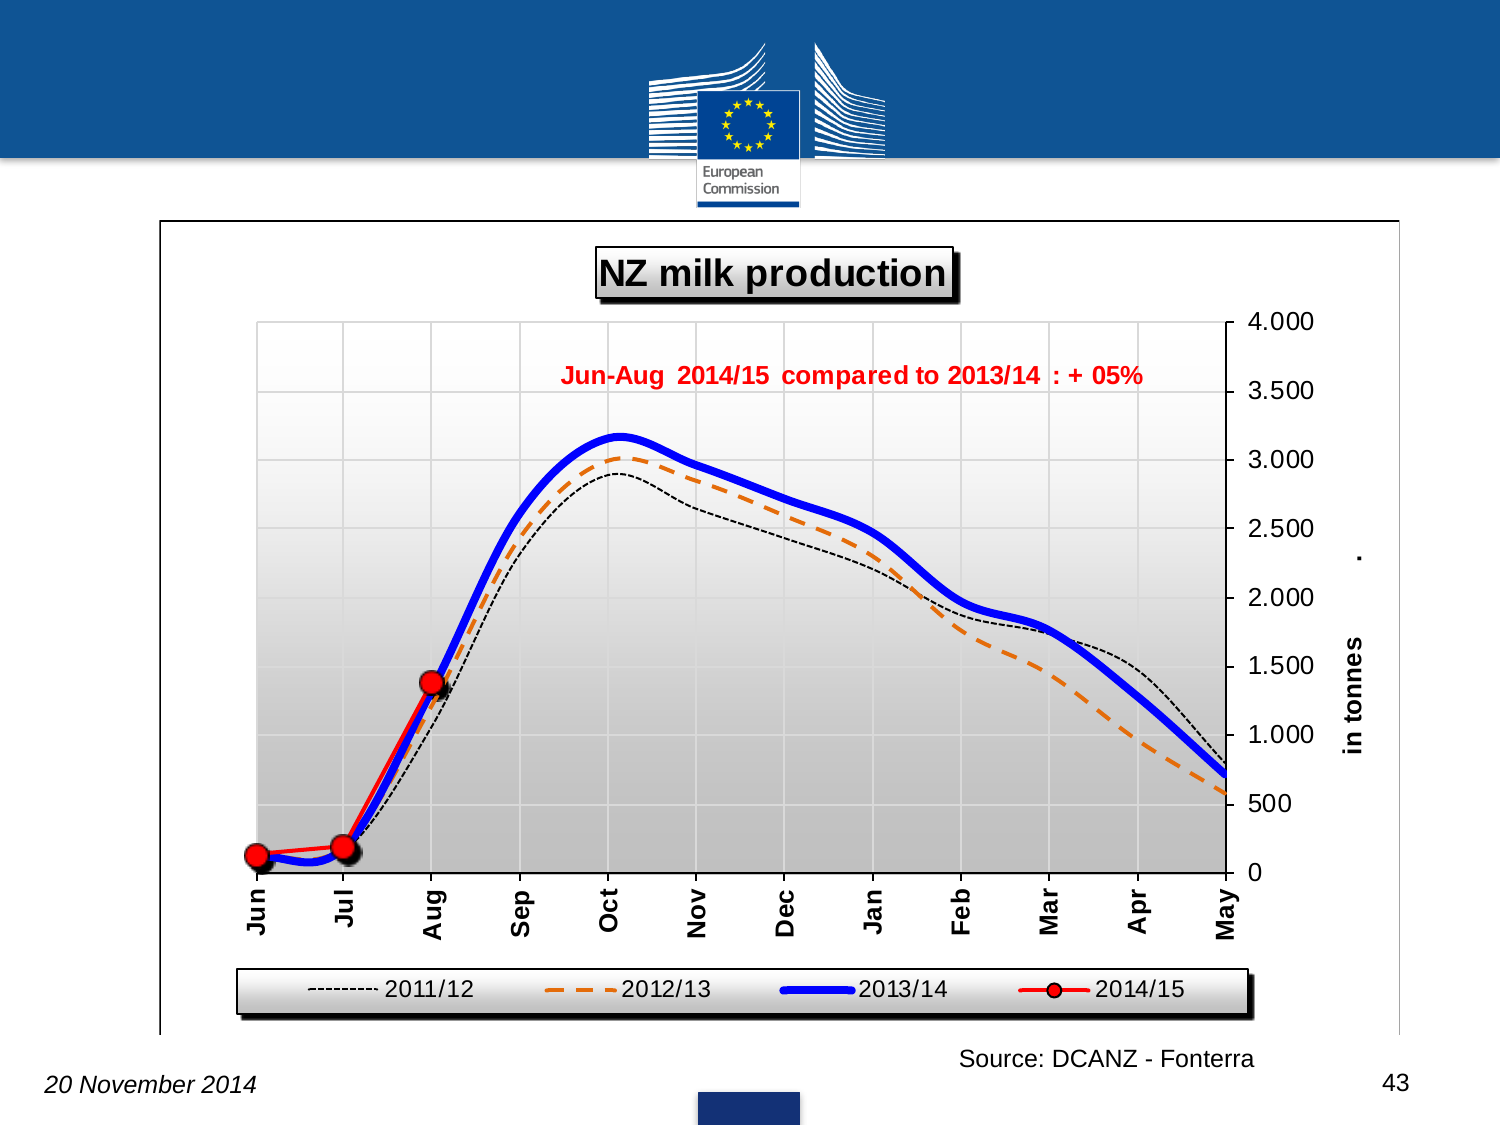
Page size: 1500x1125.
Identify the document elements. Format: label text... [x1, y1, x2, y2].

picture [649, 42, 885, 208]
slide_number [29, 1060, 380, 1105]
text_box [159, 220, 1400, 1035]
text_box Source: DCANZ - Fonterra [513, 1044, 1270, 1083]
slide_number 43 [1074, 1058, 1425, 1103]
footer [513, 1058, 989, 1103]
